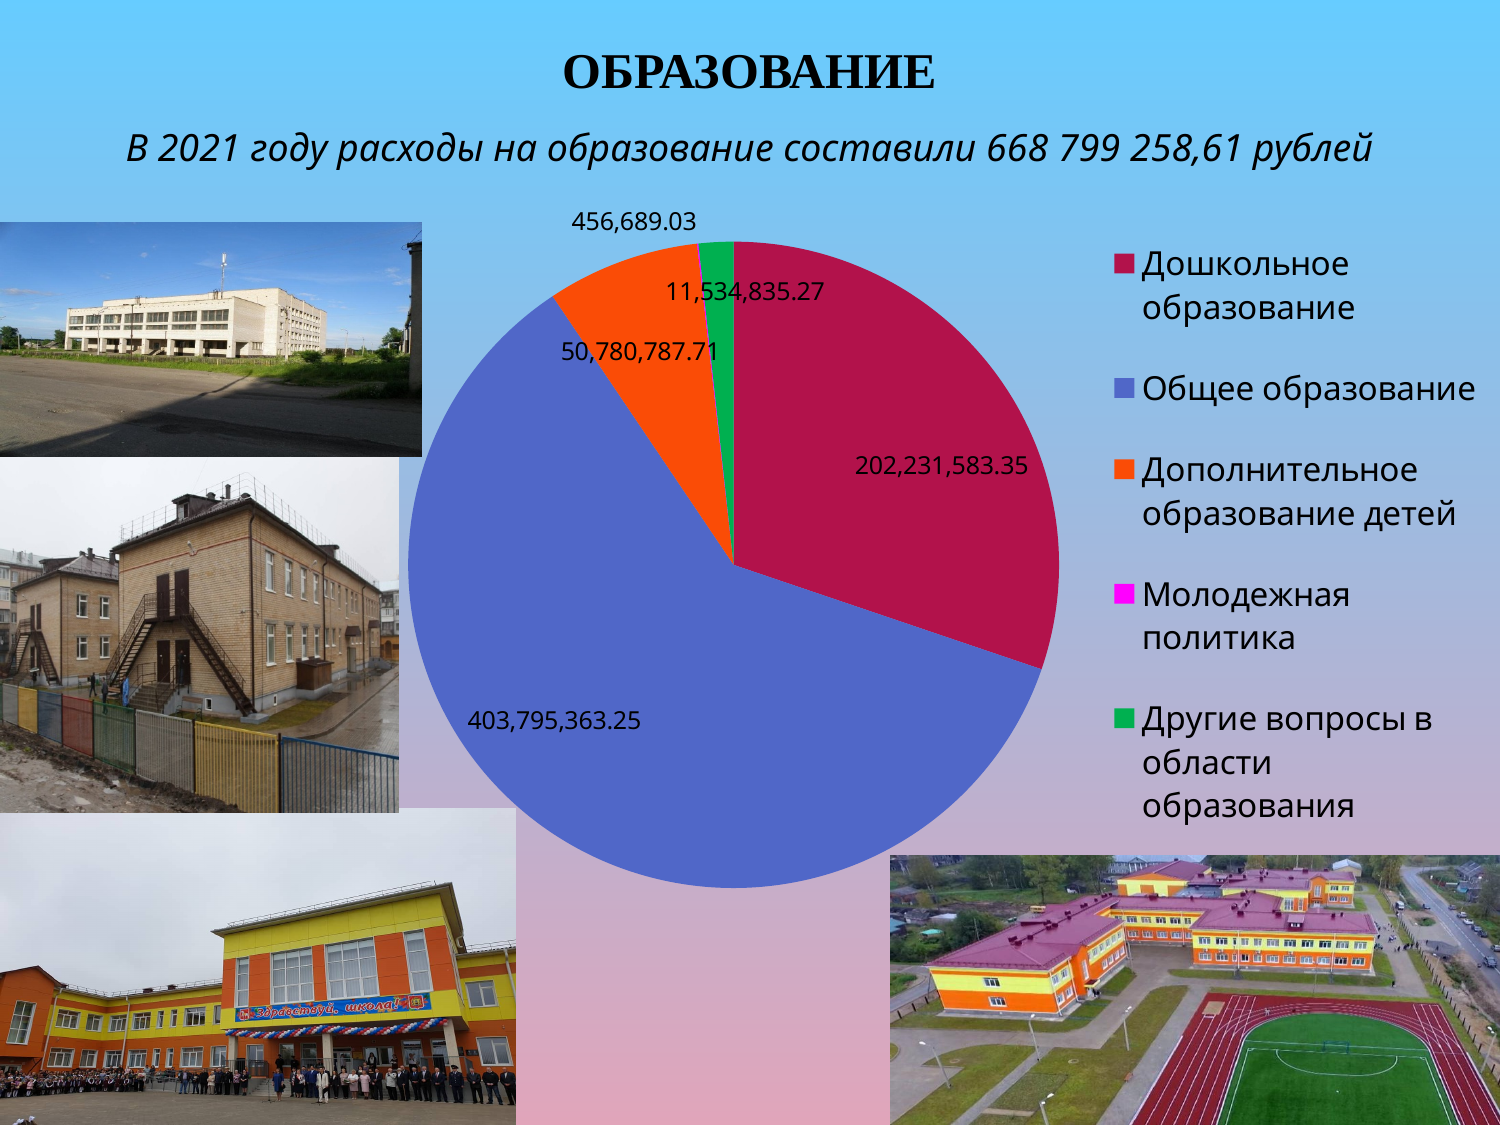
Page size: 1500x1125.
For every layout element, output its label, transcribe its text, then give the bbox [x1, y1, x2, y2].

chart [339, 198, 1500, 926]
text_box В 2021 году расходы на образование составили 668 799 258,61 рублей [0, 102, 1500, 191]
picture [0, 222, 516, 1125]
picture [890, 855, 1500, 1125]
title ОБРАЗОВАНИЕ [0, 0, 1500, 102]
